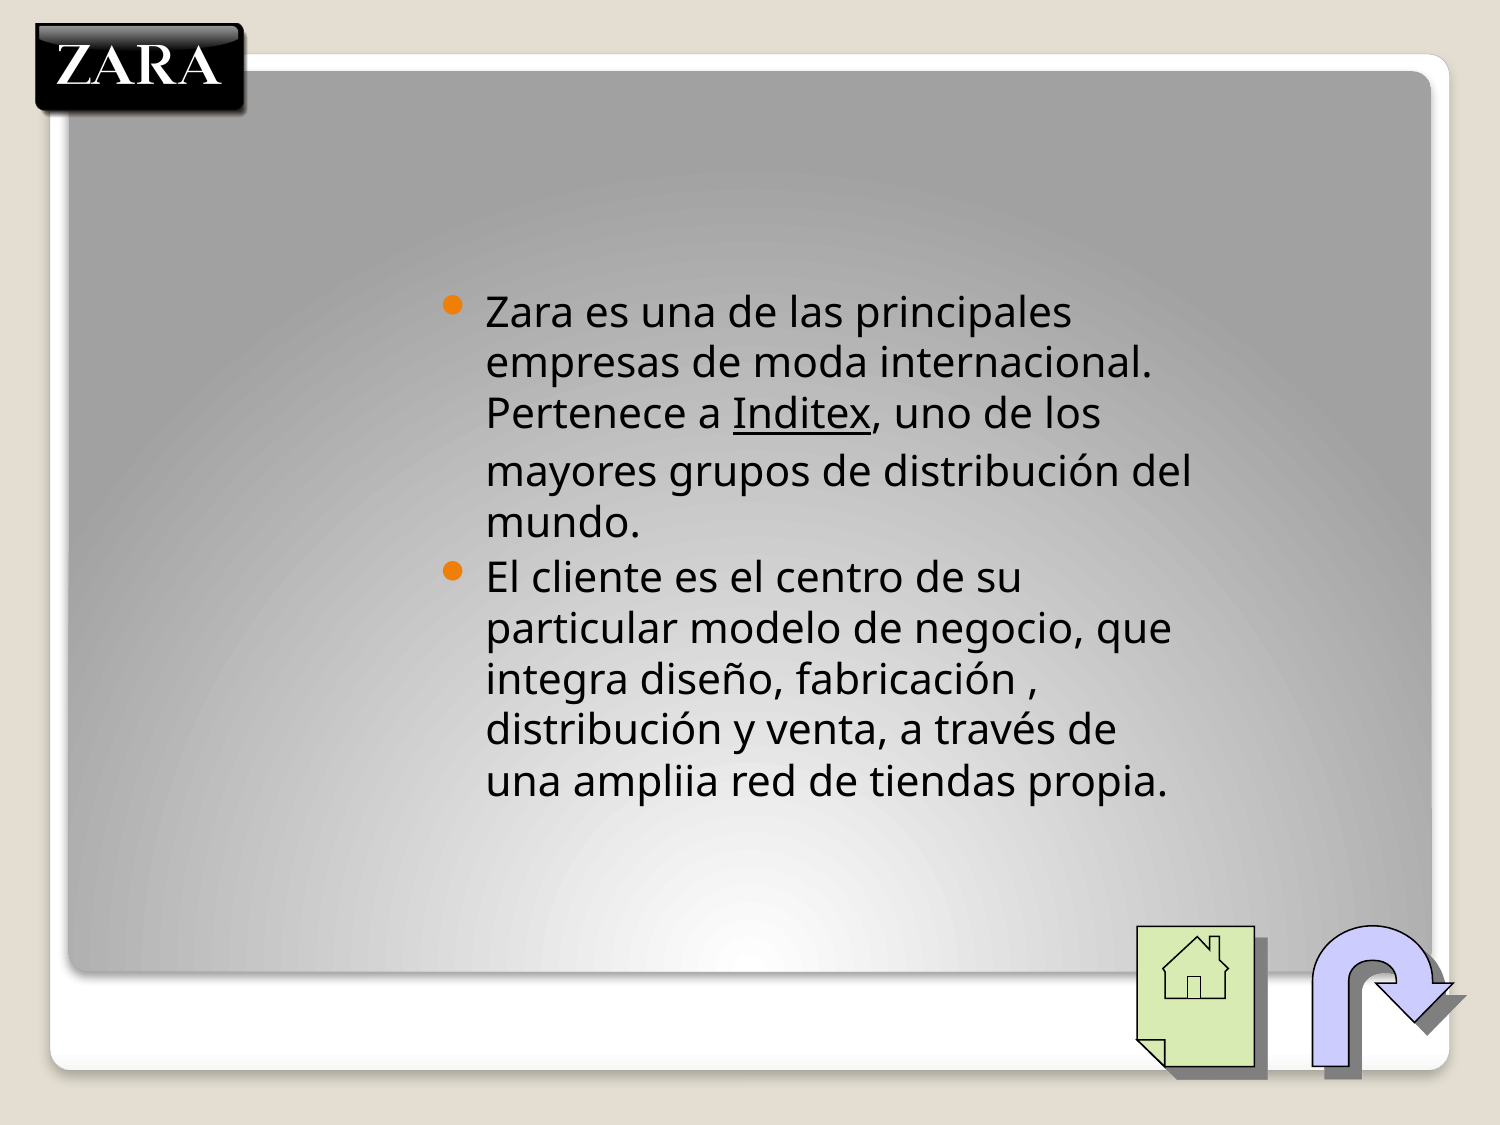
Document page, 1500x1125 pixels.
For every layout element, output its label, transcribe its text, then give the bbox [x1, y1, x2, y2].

list Zara es una de las principales empresas de moda internacional. Pertenece a Inditex, uno de los mayores grupos de distribución del mundo. El cliente es el centro de su particular modelo de negocio, que integra diseño, fabricación , distribución y venta, a través de una ampliia red de tiendas propia. [410, 269, 1219, 821]
picture [34, 23, 248, 118]
text_box [1312, 925, 1454, 1067]
text_box [1137, 926, 1255, 1067]
